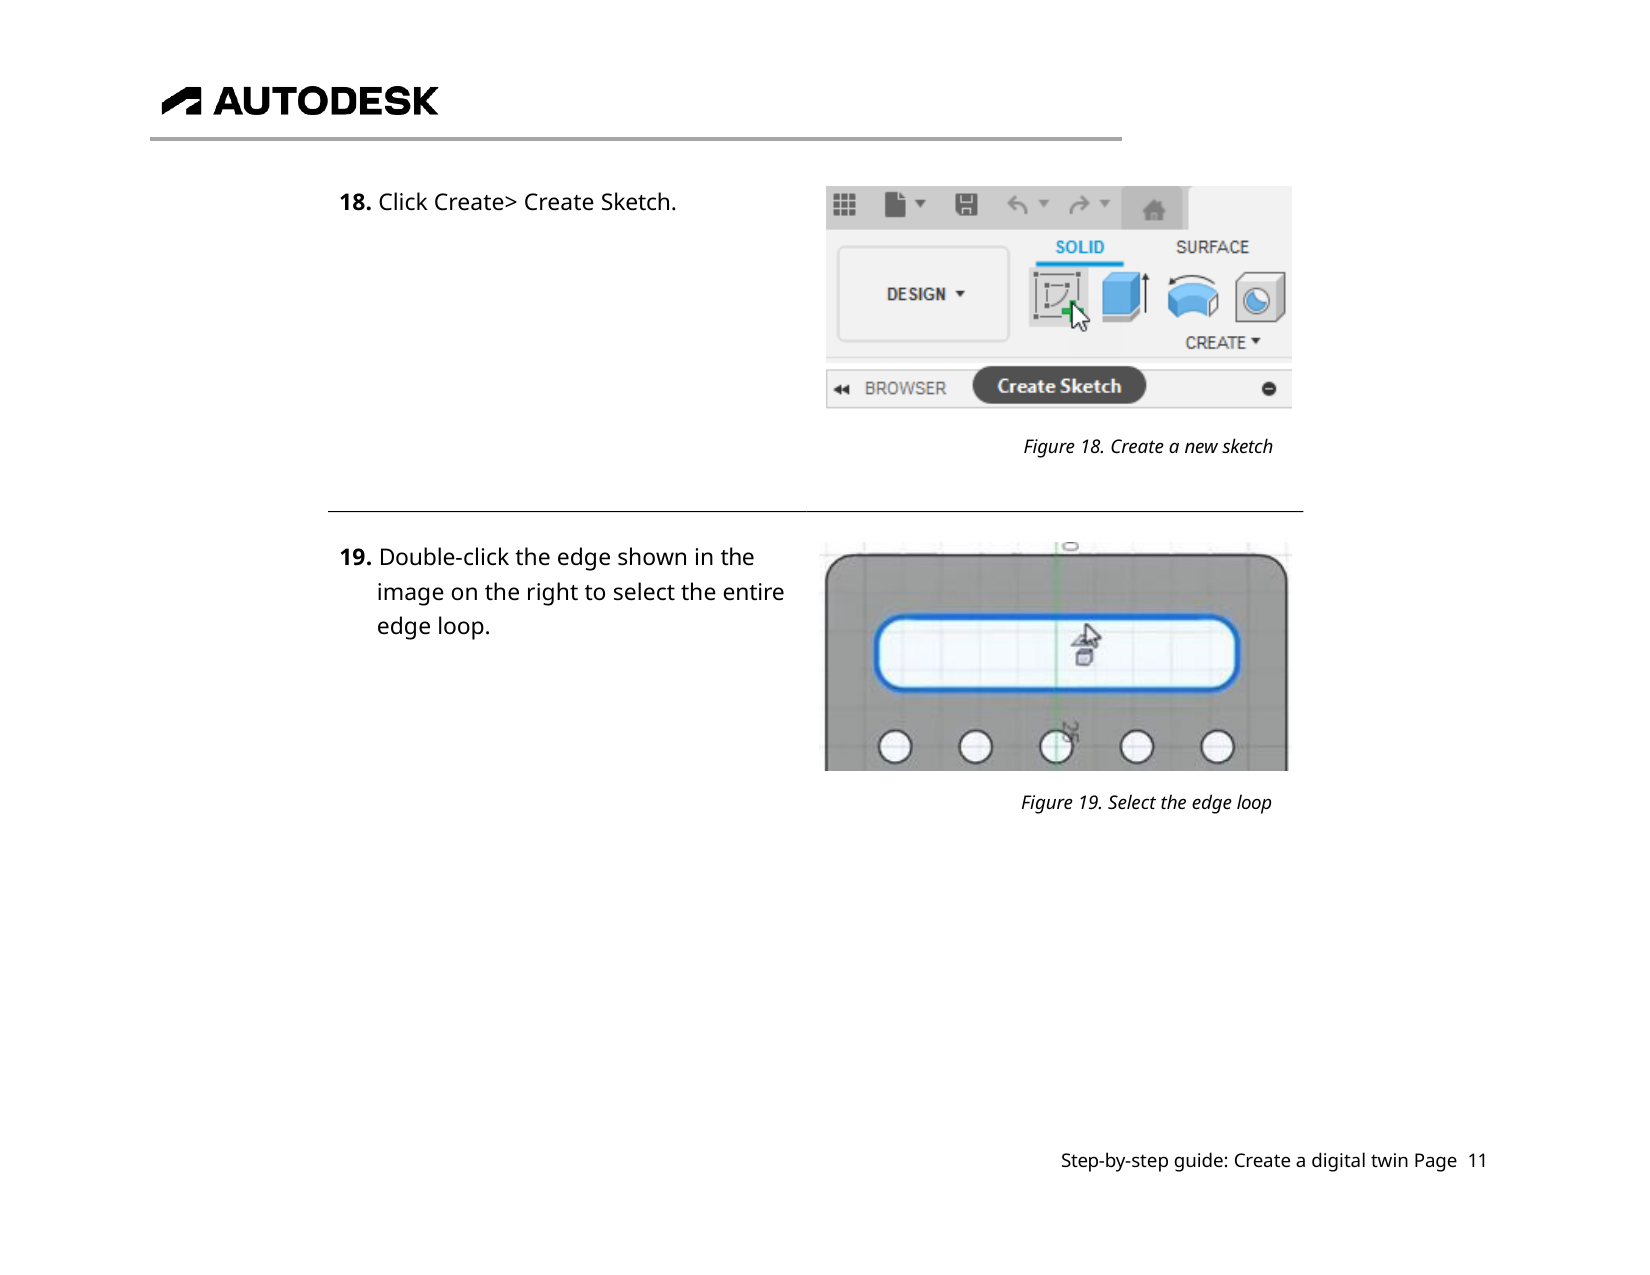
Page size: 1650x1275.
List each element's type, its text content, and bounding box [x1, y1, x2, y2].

picture [161, 86, 439, 115]
slide_number Step-by-step guide: Create a digital twin Page 20 [1059, 1145, 1509, 1275]
text_box Figure 19. Select the edge loop [1019, 788, 1294, 814]
text_box 19. Double-click the edge shown in the image on the right to select the entire edge loop. [337, 533, 790, 639]
text_box Figure 18. Create a new sketch [1021, 432, 1294, 458]
text_box 18. Click Create> Create Sketch. [337, 185, 680, 216]
picture [819, 541, 1292, 771]
picture [825, 186, 1292, 415]
